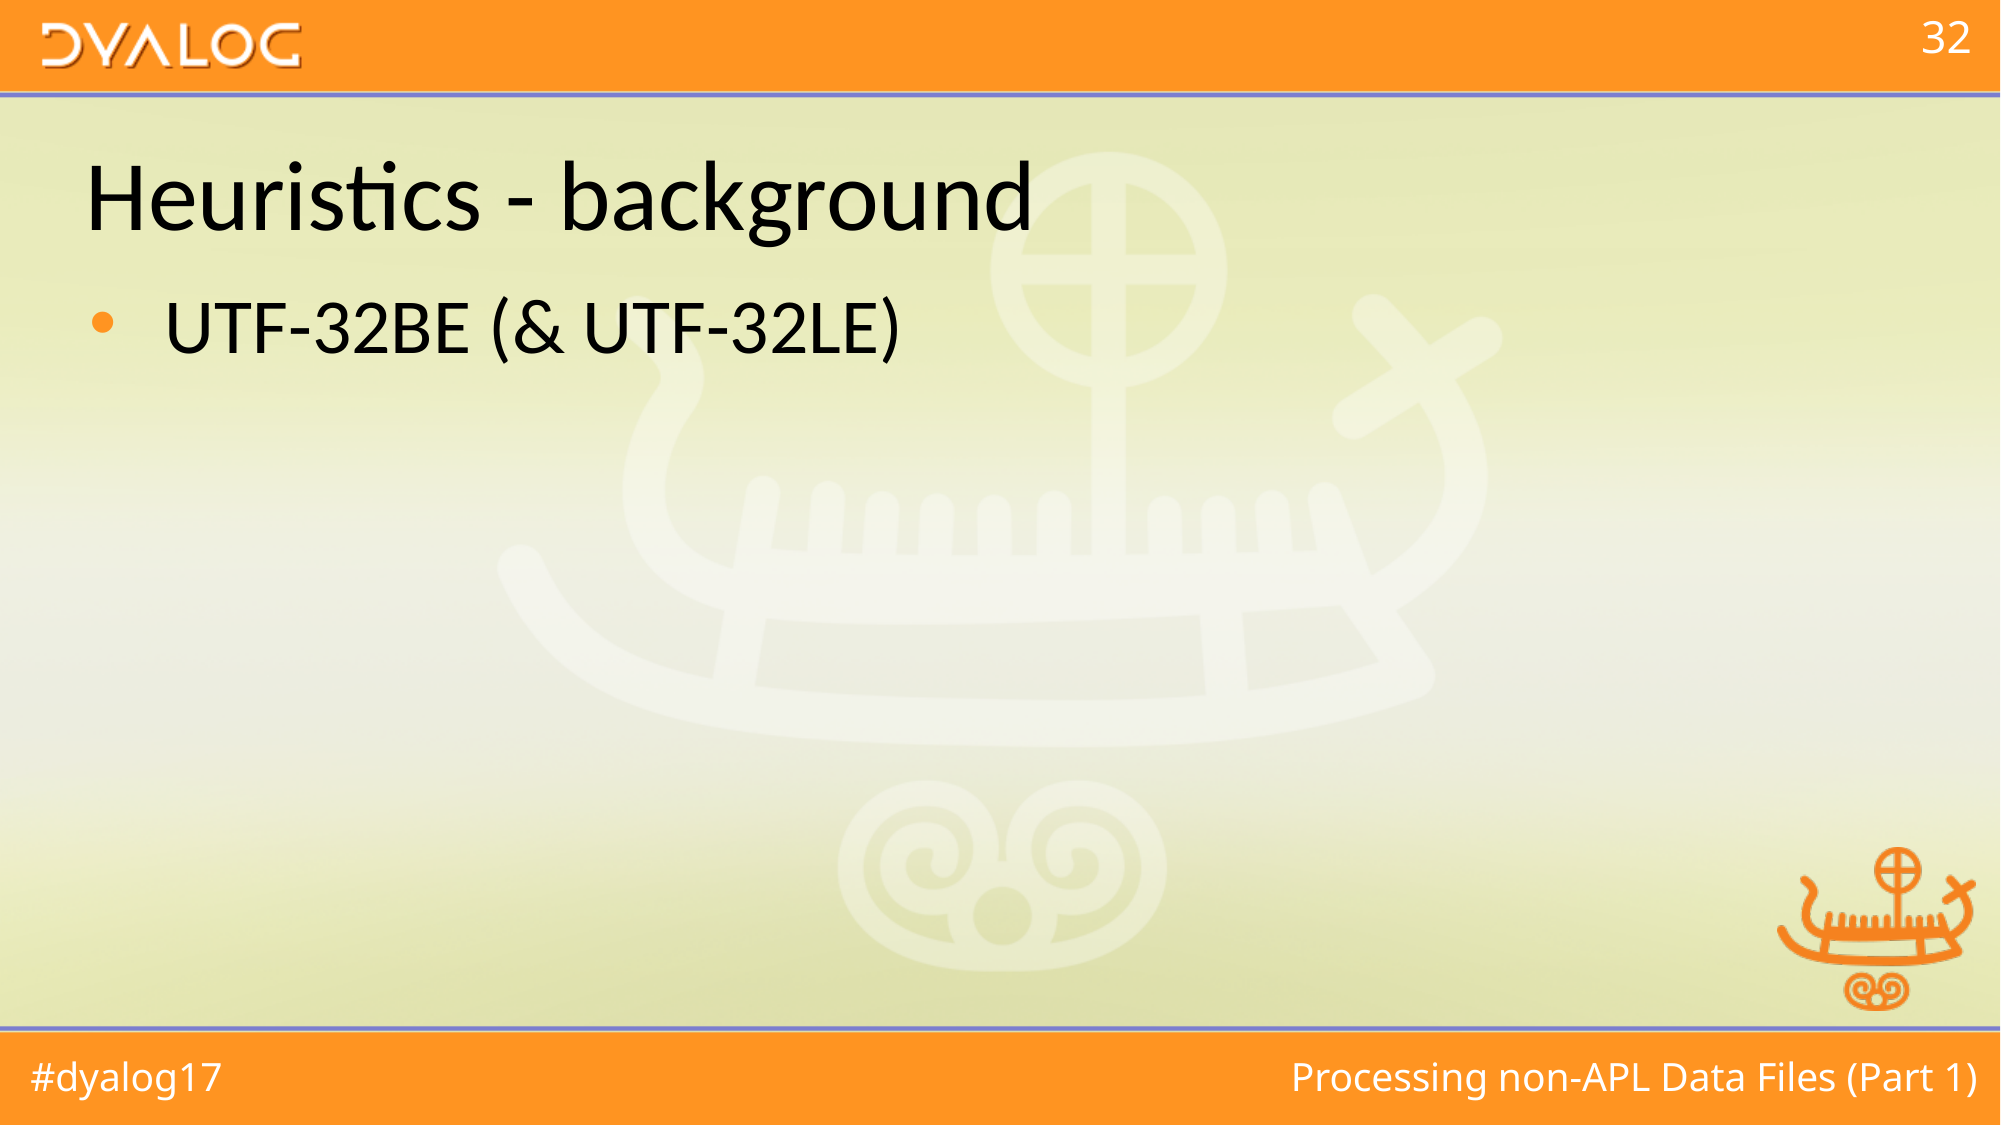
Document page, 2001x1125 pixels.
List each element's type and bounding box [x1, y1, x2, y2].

list [74, 267, 1426, 1011]
picture [0, 0, 2001, 1125]
title [70, 125, 1900, 256]
